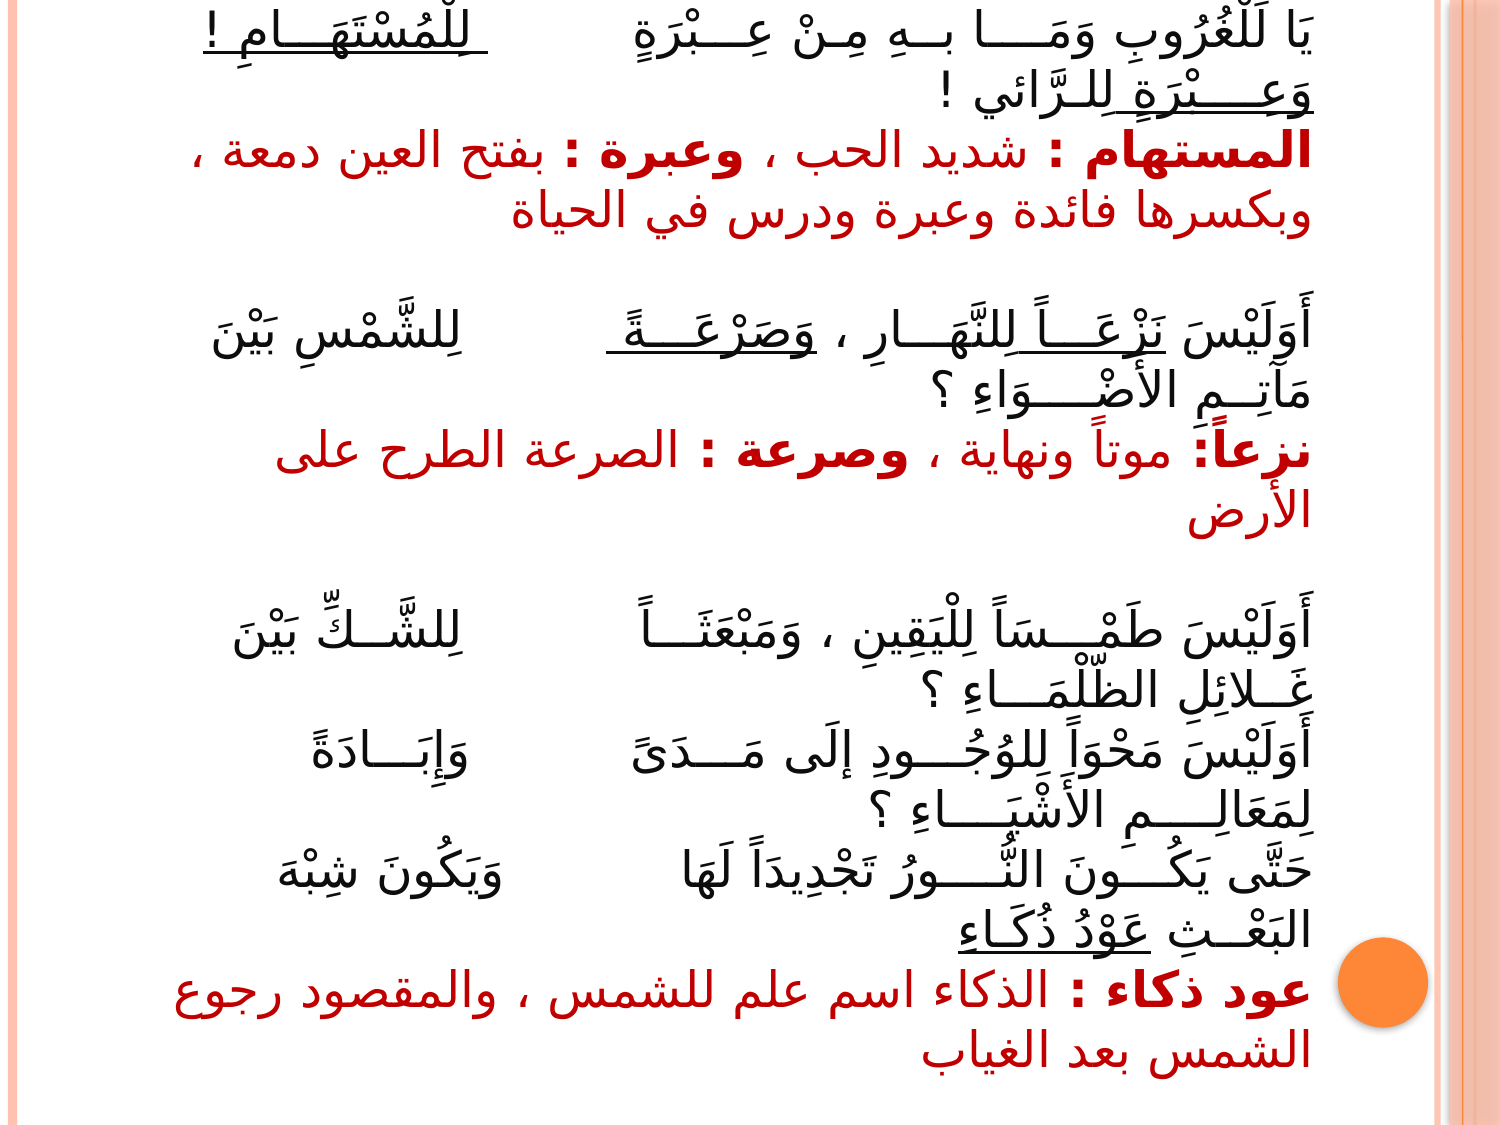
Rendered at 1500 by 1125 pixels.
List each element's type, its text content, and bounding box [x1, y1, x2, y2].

text_box يَا لَلْغُرُوبِ وَمَــــا بــهِ مِـنْ عِـــبْرَةٍ لِلْمُسْتَهَـــامِ ! وَعِــــبْرَةٍ لِلـرَّائي ! المستهام : شديد الحب ، وعبرة : بفتح العين دمعة ، وبكسرها فائدة وعبرة ودرس في الحياة أَوَلَيْسَ نَزْعَـــاً لِلنَّهَـــارِ ، وَصَرْعَـــةً لِلشَّمْسِ بَيْنَ مَآتِــمِ الأَضْــــوَاءِ ؟ نزعاً: موتاً ونهاية ، وصرعة : الصرعة الطرح على الأرض أَوَلَيْسَ طَمْـــسَاً لِلْيَقِينِ ، وَمَبْعَثَـــاً لِلشَّــكِّ بَيْنَ غَــلائِلِ الظّلْمَـــاءِ ؟ أَوَلَيْسَ مَحْوَاً لِلوُجُـــودِ إلَى مَـــدَىً وَإِبَـــادَةً لِمَعَالِــــمِ الأَشْيَــــاءِ ؟ حَتَّى يَكُـــونَ النُّــــورُ تَجْدِيدَاً لَهَا وَيَكُونَ شِبْهَ البَعْــثِ عَوْدُ ذُكَـاءِ عود ذكاء : الذكاء اسم علم للشمس ، والمقصود رجوع الشمس بعد الغياب [122, 100, 1331, 1096]
